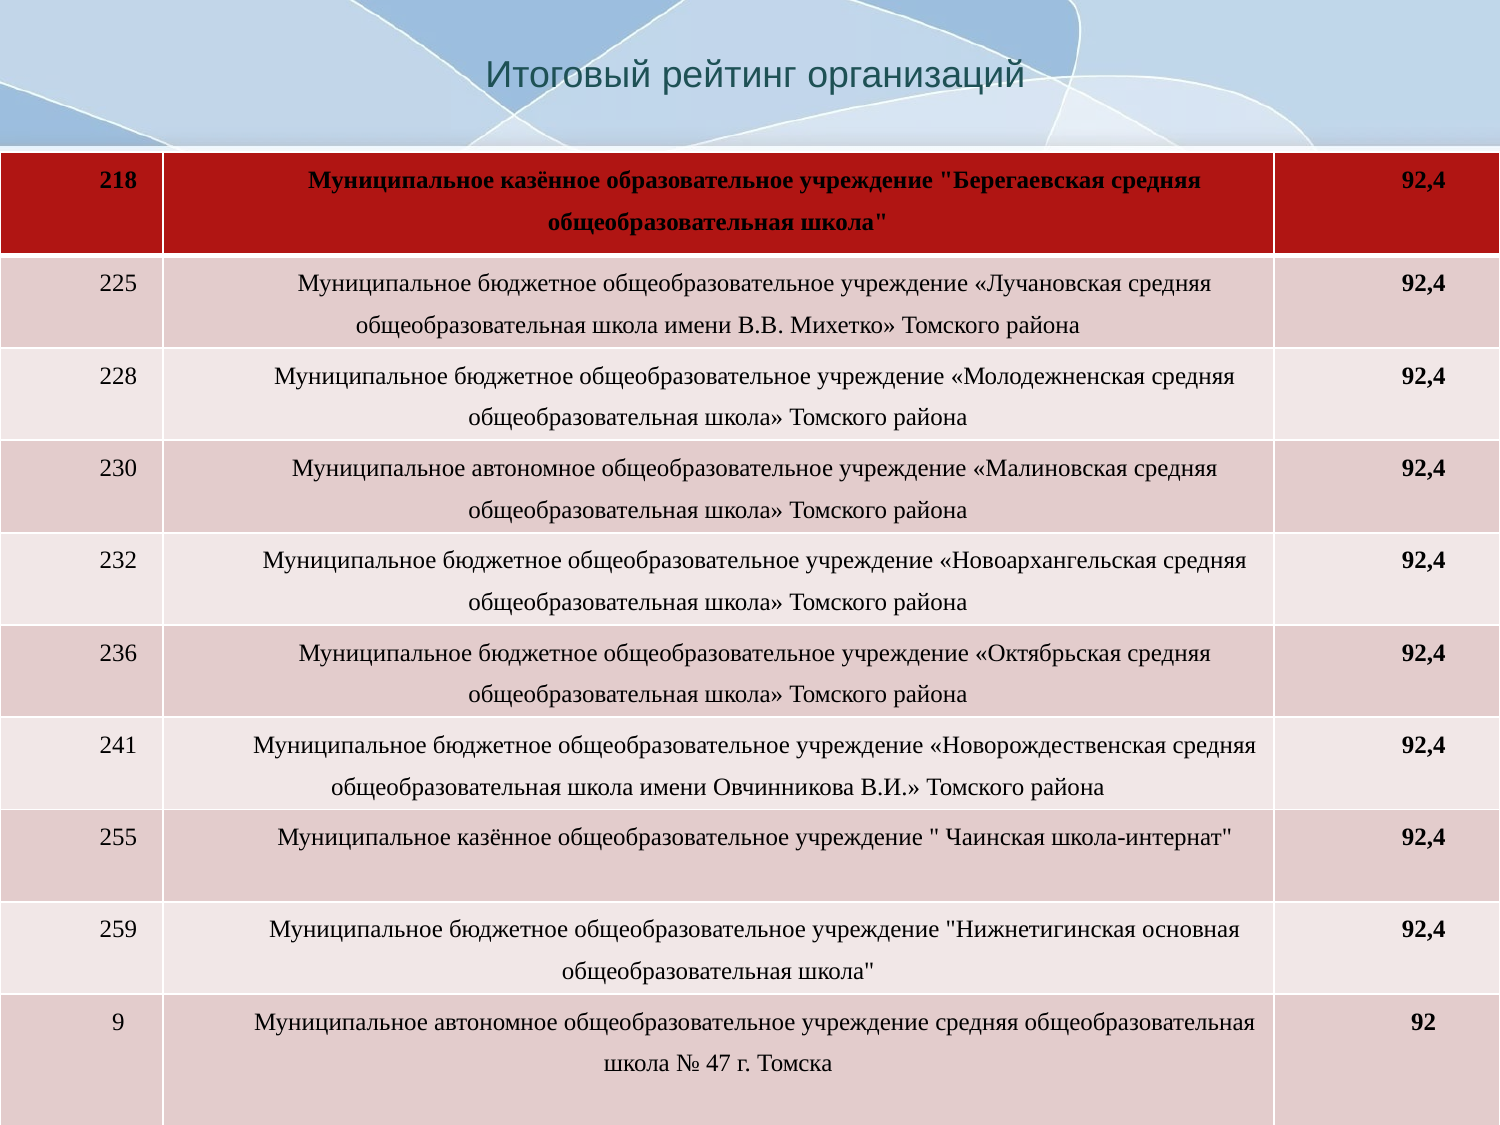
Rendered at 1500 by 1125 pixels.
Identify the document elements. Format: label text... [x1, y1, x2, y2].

table_cell 92 [1275, 995, 1499, 1125]
table_cell 230 [1, 441, 162, 532]
table_cell 228 [1, 349, 162, 439]
table_cell 255 [1, 810, 162, 901]
title Итоговый рейтинг организаций [75, 45, 1425, 151]
table_cell Муниципальное автономное общеобразовательное учреждение средняя общеобразовательная школа № 47 г. Томска [164, 995, 1273, 1125]
table_cell Муниципальное бюджетное общеобразовательное учреждение «Лучановская средняя общеобразовательная школа имени В.В. Михетко» Томского района [164, 258, 1273, 347]
table_cell Муниципальное автономное общеобразовательное учреждение «Малиновская средняя общеобразовательная школа» Томского района [164, 441, 1273, 532]
table_cell 92,4 [1275, 626, 1499, 716]
table_cell 92,4 [1275, 718, 1499, 809]
table_cell 92,4 [1275, 258, 1499, 347]
table_header 218 [1, 153, 162, 253]
table_cell 241 [1, 718, 162, 809]
table_cell 259 [1, 903, 162, 993]
table_cell Муниципальное казённое общеобразовательное учреждение " Чаинская школа-интернат" [164, 810, 1273, 901]
table_cell 92,4 [1275, 810, 1499, 901]
table_cell 92,4 [1275, 349, 1499, 439]
table_cell 92,4 [1275, 534, 1499, 624]
table_cell Муниципальное бюджетное общеобразовательное учреждение «Новоархангельская средняя общеобразовательная школа» Томского района [164, 534, 1273, 624]
table_cell 232 [1, 534, 162, 624]
table_cell 94 [0, 0, 1500, 151]
table_cell 92,4 [1275, 441, 1499, 532]
table_cell 236 [1, 626, 162, 716]
table_cell Муниципальное бюджетное общеобразовательное учреждение «Молодежненская средняя общеобразовательная школа» Томского района [164, 349, 1273, 439]
table_header Муниципальное казённое образовательное учреждение "Берегаевская средняя общеобразовательная школа" [164, 153, 1273, 253]
table_cell 9 [1, 995, 162, 1125]
table_cell Муниципальное бюджетное общеобразовательное учреждение "Нижнетигинская основная общеобразовательная школа" [164, 903, 1273, 993]
table_cell Муниципальное бюджетное общеобразовательное учреждение «Новорождественская средняя общеобразовательная школа имени Овчинникова В.И.» Томского района [164, 718, 1273, 809]
table_header 92,4 [1275, 153, 1499, 253]
table_cell 225 [1, 258, 162, 347]
table_cell Муниципальное бюджетное общеобразовательное учреждение «Октябрьская средняя общеобразовательная школа» Томского района [164, 626, 1273, 716]
table_cell 92,4 [1275, 903, 1499, 993]
